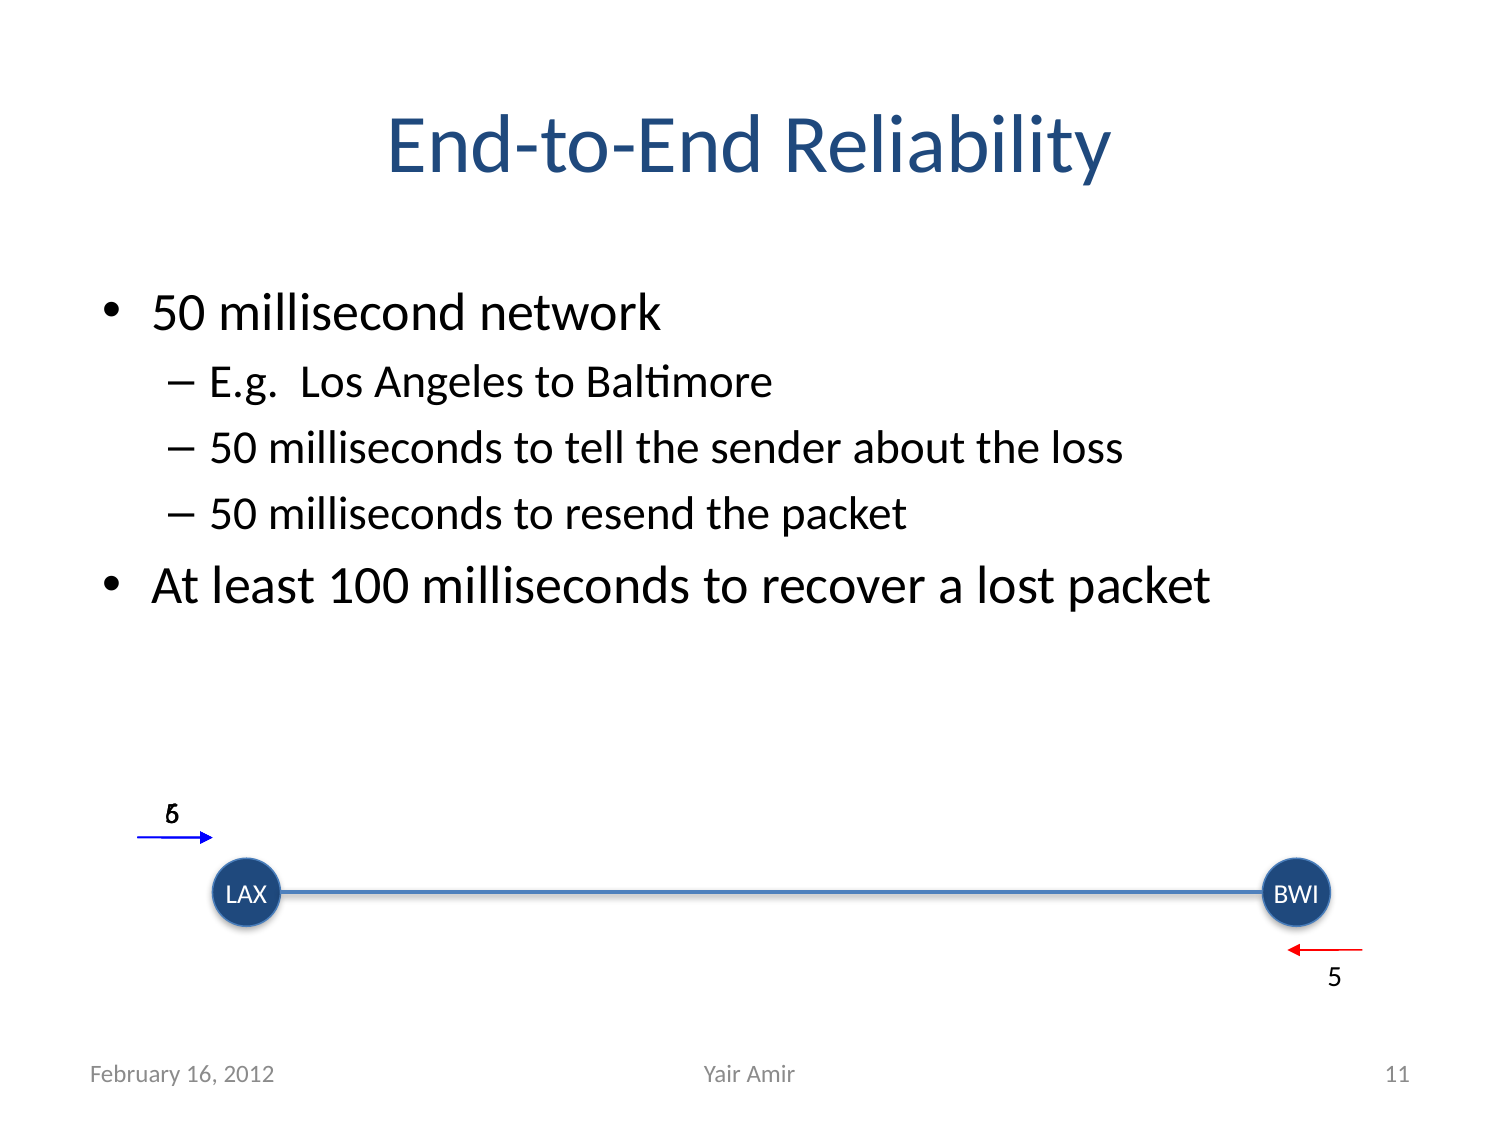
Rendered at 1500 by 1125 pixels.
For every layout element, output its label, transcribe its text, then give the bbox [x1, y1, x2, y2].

list 50 millisecond network E.g. Los Angeles to Baltimore 50 milliseconds to tell the sender about the loss 50 milliseconds to resend the packet At least 100 milliseconds to recover a lost packet [87, 268, 1438, 625]
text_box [1287, 949, 1363, 1001]
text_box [137, 787, 213, 838]
text_box LAX [211, 857, 282, 928]
footer Yair Amir [512, 1042, 988, 1103]
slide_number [75, 1042, 425, 1103]
title End-to-End Reliability [75, 45, 1425, 233]
slide_number 11 [1074, 1042, 1425, 1103]
text_box BWI [1261, 857, 1332, 928]
